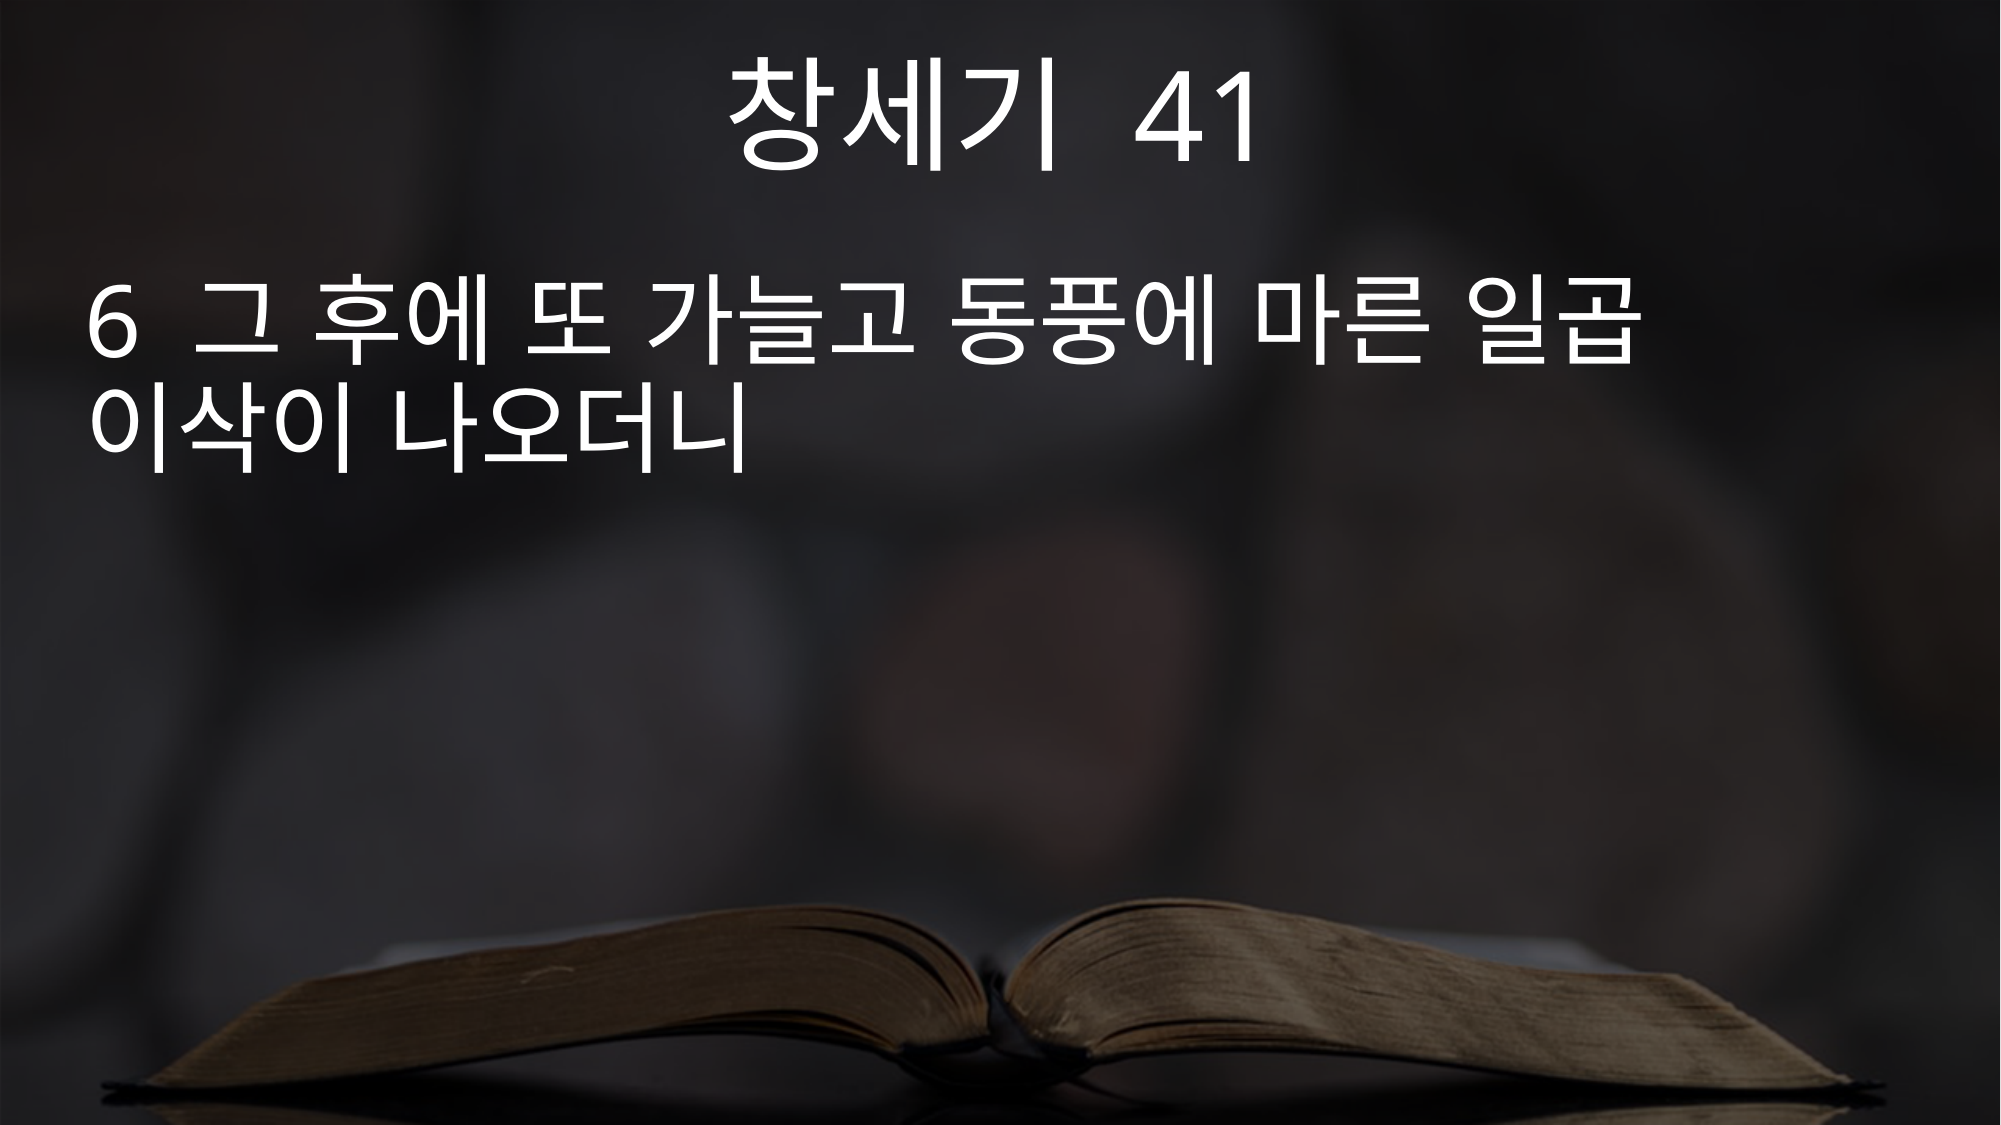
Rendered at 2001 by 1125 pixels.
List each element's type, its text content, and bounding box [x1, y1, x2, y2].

footer 창세기 41 [0, 32, 2000, 192]
list 6 그 후에 또 가늘고 동풍에 마른 일곱 이삭이 나오더니 [69, 263, 1953, 423]
picture [0, 0, 2001, 1125]
